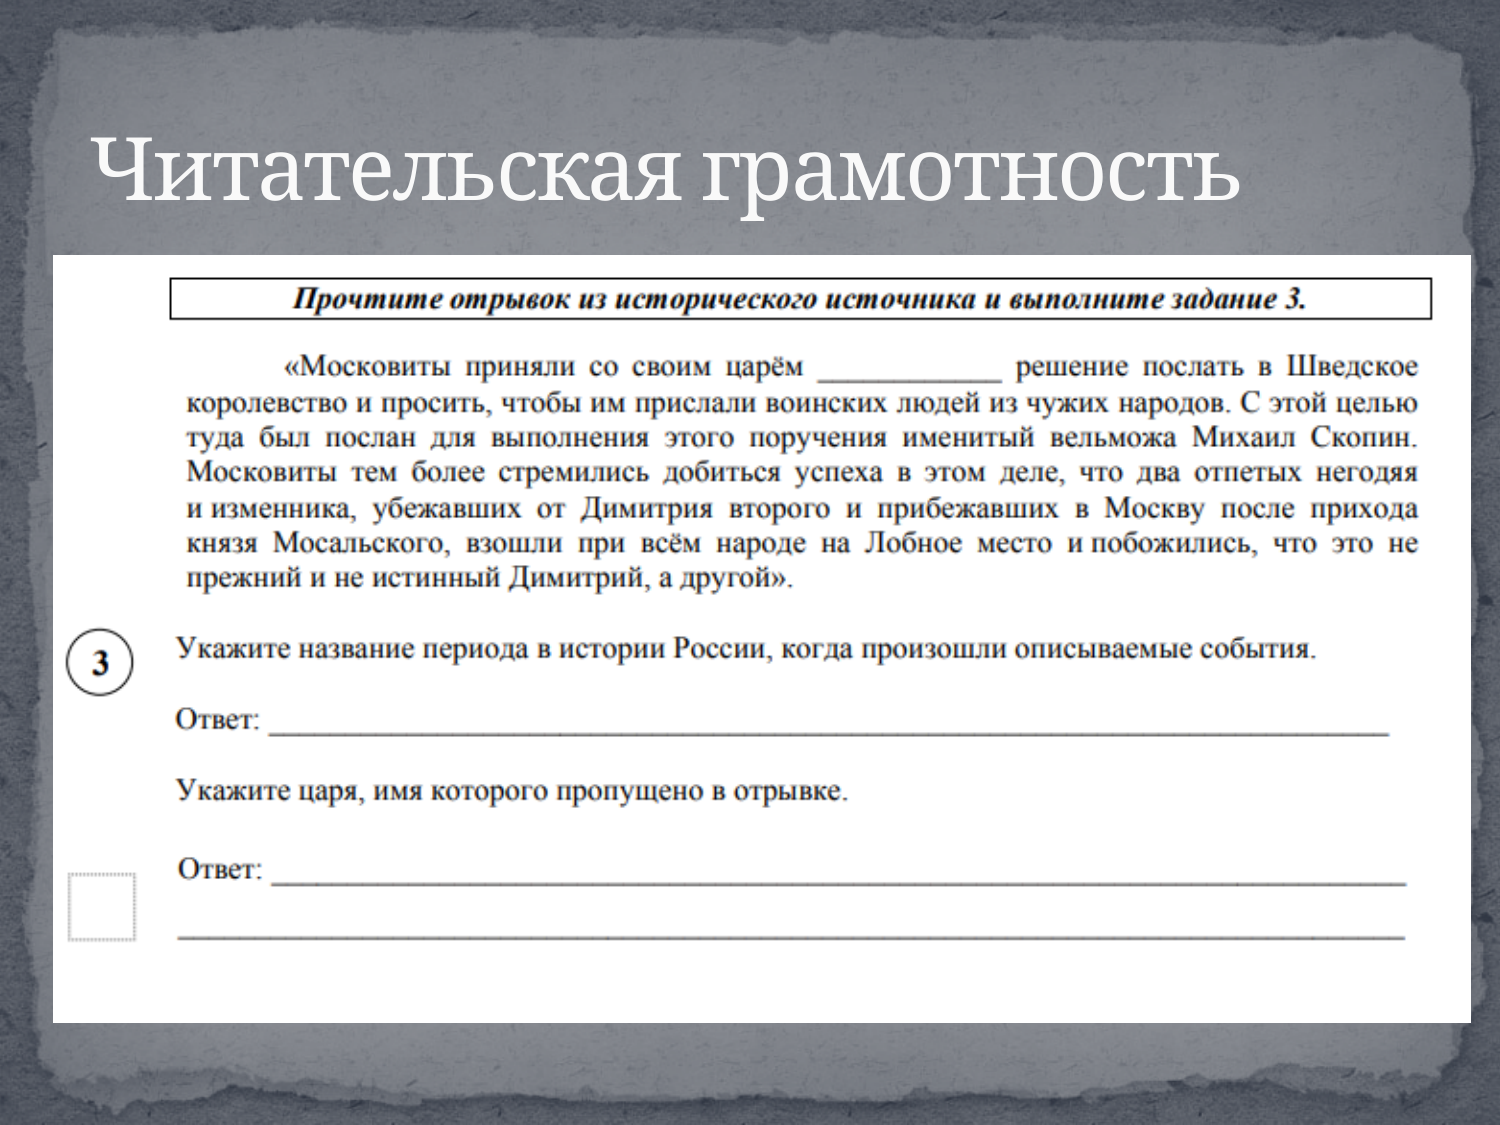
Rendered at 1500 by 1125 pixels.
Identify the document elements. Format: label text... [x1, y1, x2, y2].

title Читательская грамотность [74, 24, 1425, 225]
picture [53, 255, 1471, 1023]
